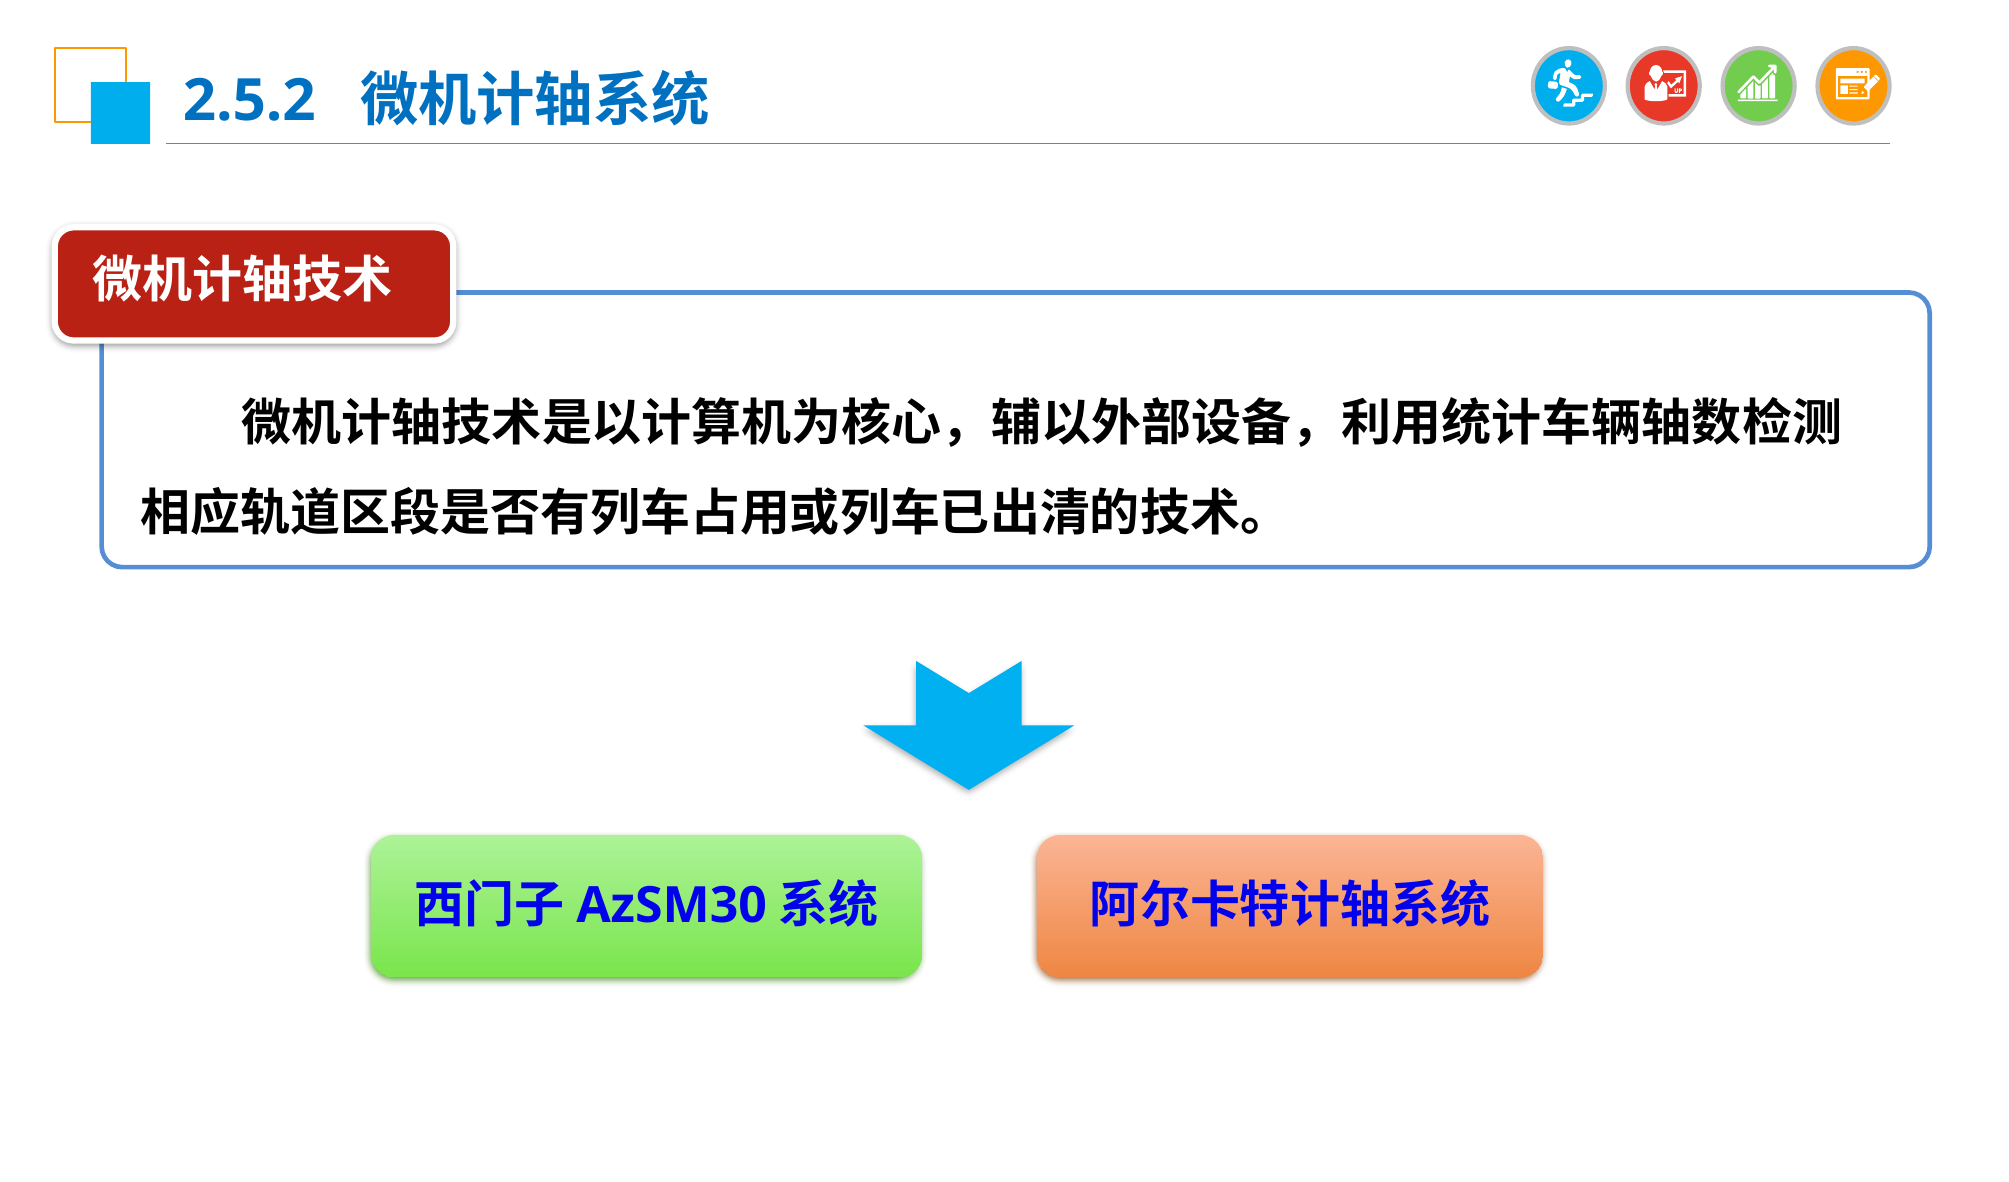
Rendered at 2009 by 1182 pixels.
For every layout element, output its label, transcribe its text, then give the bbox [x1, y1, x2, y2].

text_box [54, 227, 1930, 568]
text_box 2.5.2 微机计轴系统 [162, 51, 731, 142]
text_box [861, 659, 1077, 792]
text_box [1036, 834, 1544, 978]
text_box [370, 834, 923, 978]
